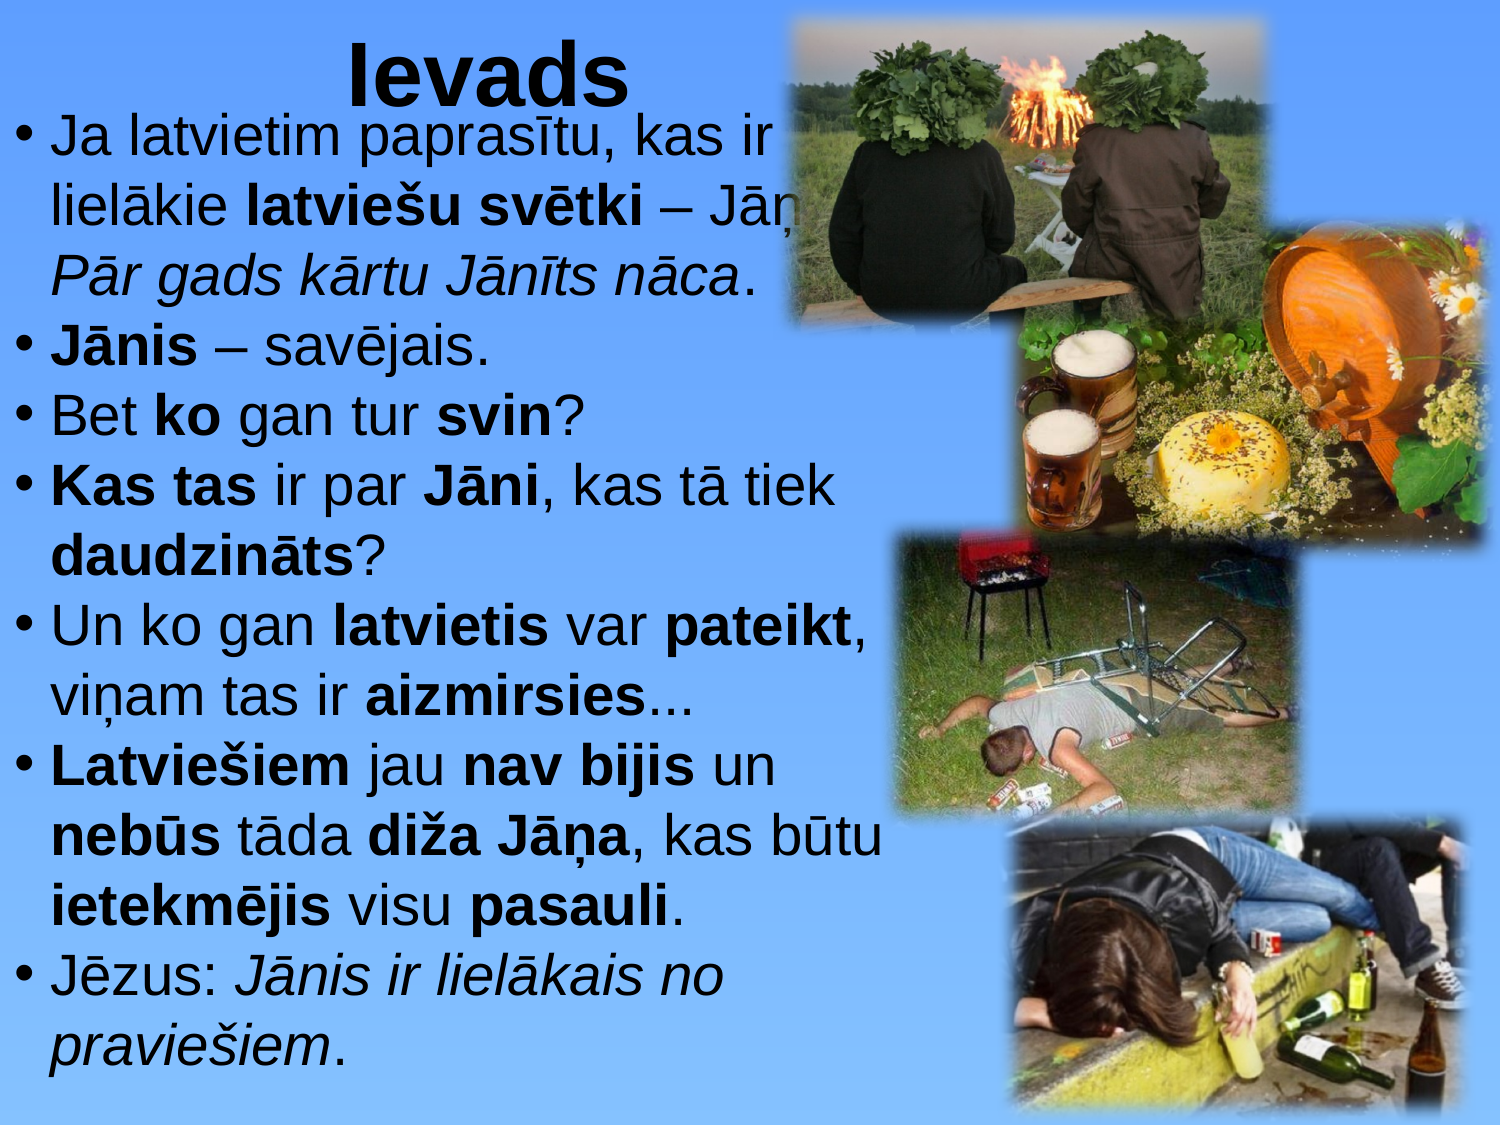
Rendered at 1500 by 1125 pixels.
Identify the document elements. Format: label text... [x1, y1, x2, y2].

picture [773, 0, 1500, 1125]
title Ievads [76, 0, 771, 90]
text_box Ja latvietim paprasītu, kas ir lielākie latviešu svētki – Jāņi. Pār gads kārtu Jānīts nāca. Jānis – savējais. Bet ko gan tur svin? Kas tas ir par Jāni, kas tā tiek daudzināts? Un ko gan latvietis var pateikt, viņam tas ir aizmirsies... Latviešiem jau nav bijis un nebūs tāda diža Jāņa, kas būtu ietekmējis visu pasauli. Jēzus: Jānis ir lielākais no praviešiem. [0, 90, 914, 1085]
